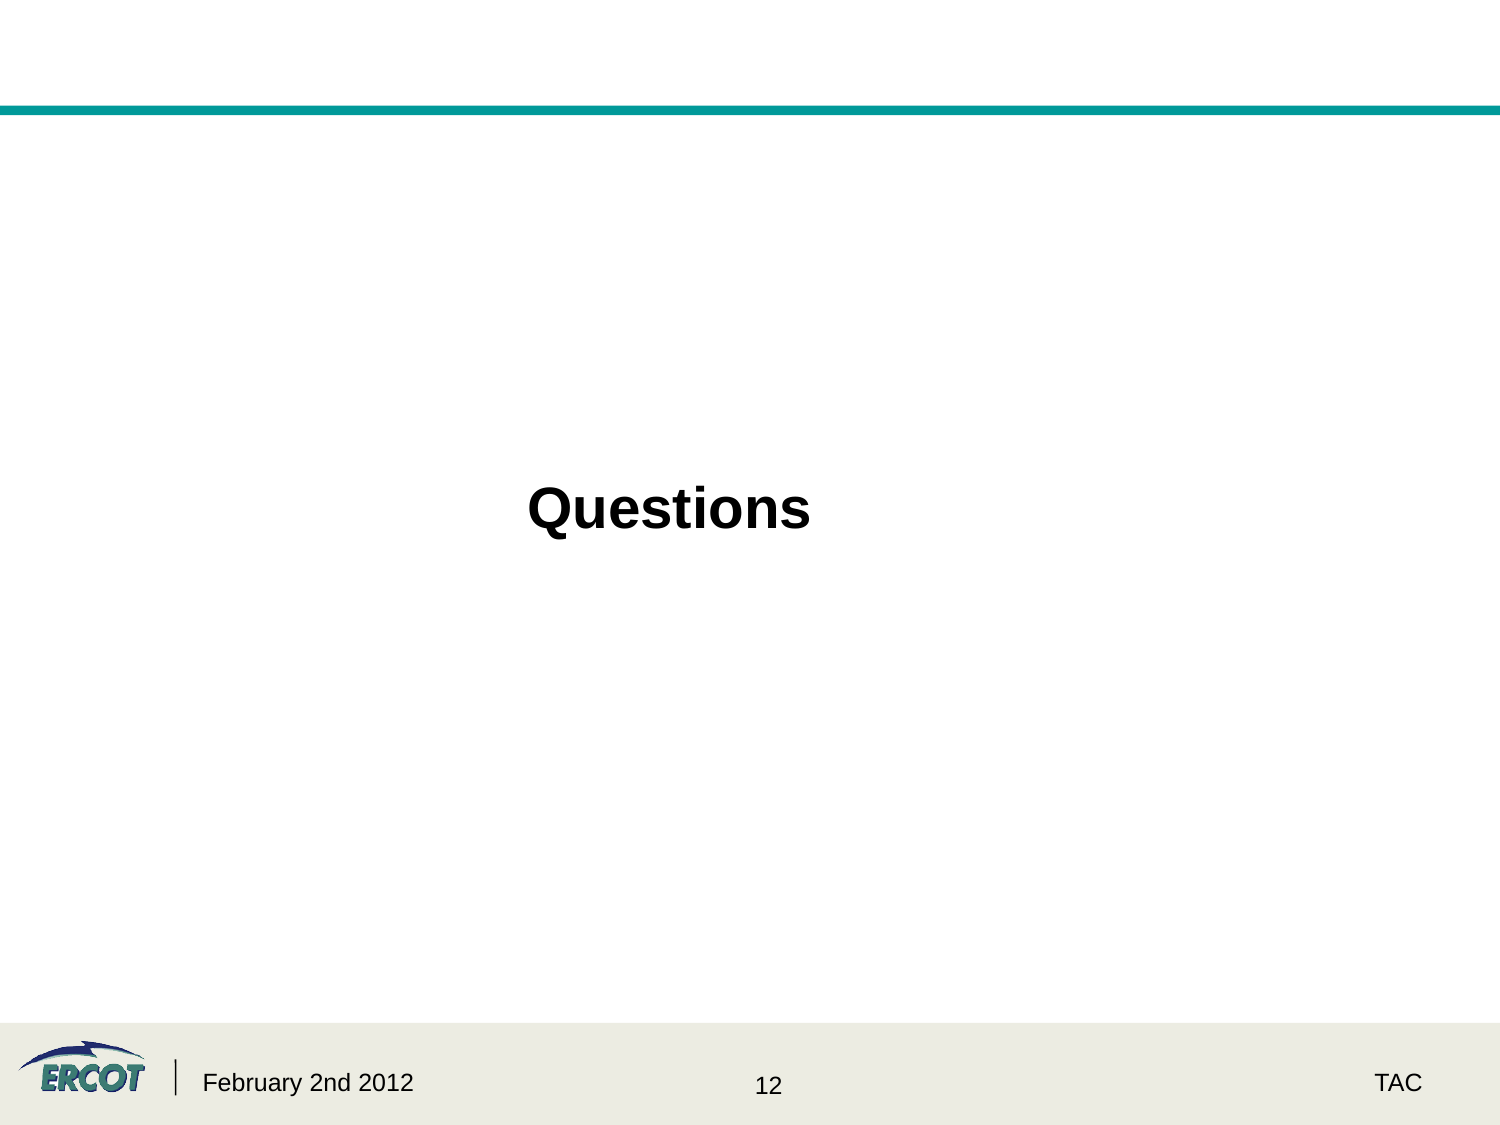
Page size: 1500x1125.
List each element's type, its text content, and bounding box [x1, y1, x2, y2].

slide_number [187, 1059, 538, 1125]
picture [10, 1031, 151, 1111]
footer TAC [1024, 1059, 1438, 1125]
list Questions [512, 462, 1238, 800]
